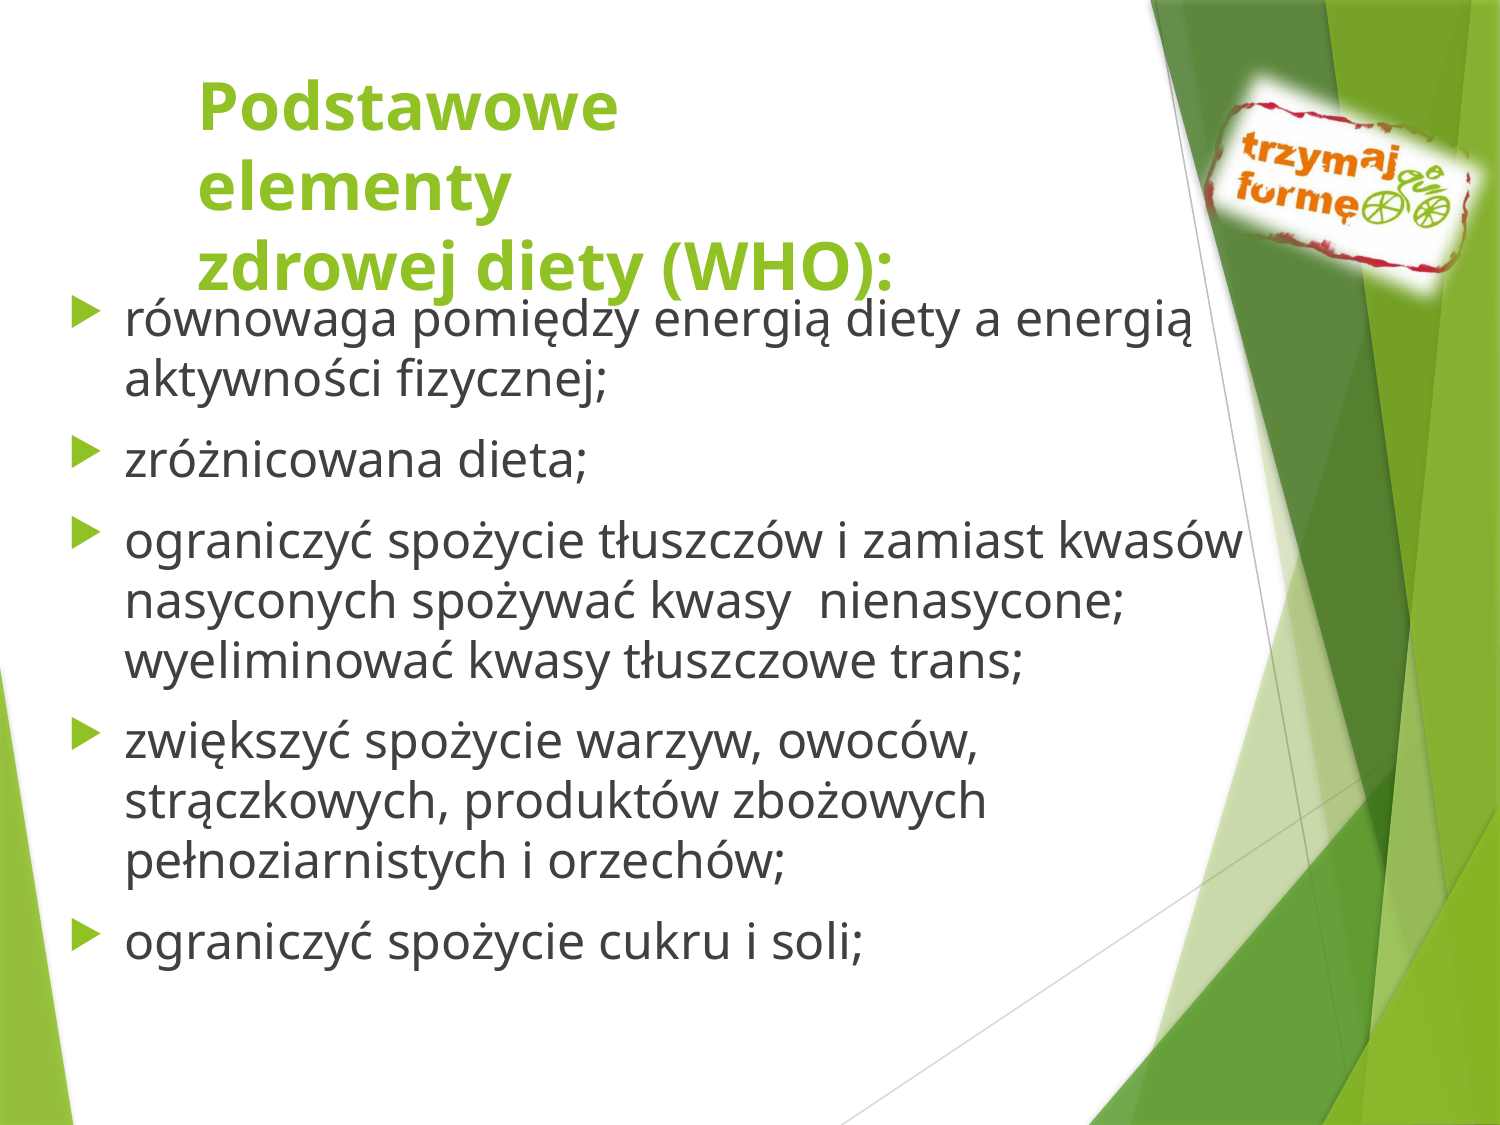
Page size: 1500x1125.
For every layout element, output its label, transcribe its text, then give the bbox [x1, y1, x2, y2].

title Podstawowe elementy zdrowej diety (WHO): [183, 56, 967, 246]
list równowaga pomiędzy energią diety a energią aktywności fizycznej; zróżnicowana dieta; ograniczyć spożycie tłuszczów i zamiast kwasów nasyconych spożywać kwasy nienasycone; wyeliminować kwasy tłuszczowe trans; zwiększyć spożycie warzyw, owoców, strączkowych, produktów zbożowych pełnoziarnistych i orzechów; ograniczyć spożycie cukru i soli; [53, 278, 1282, 1125]
picture [1195, 86, 1493, 285]
